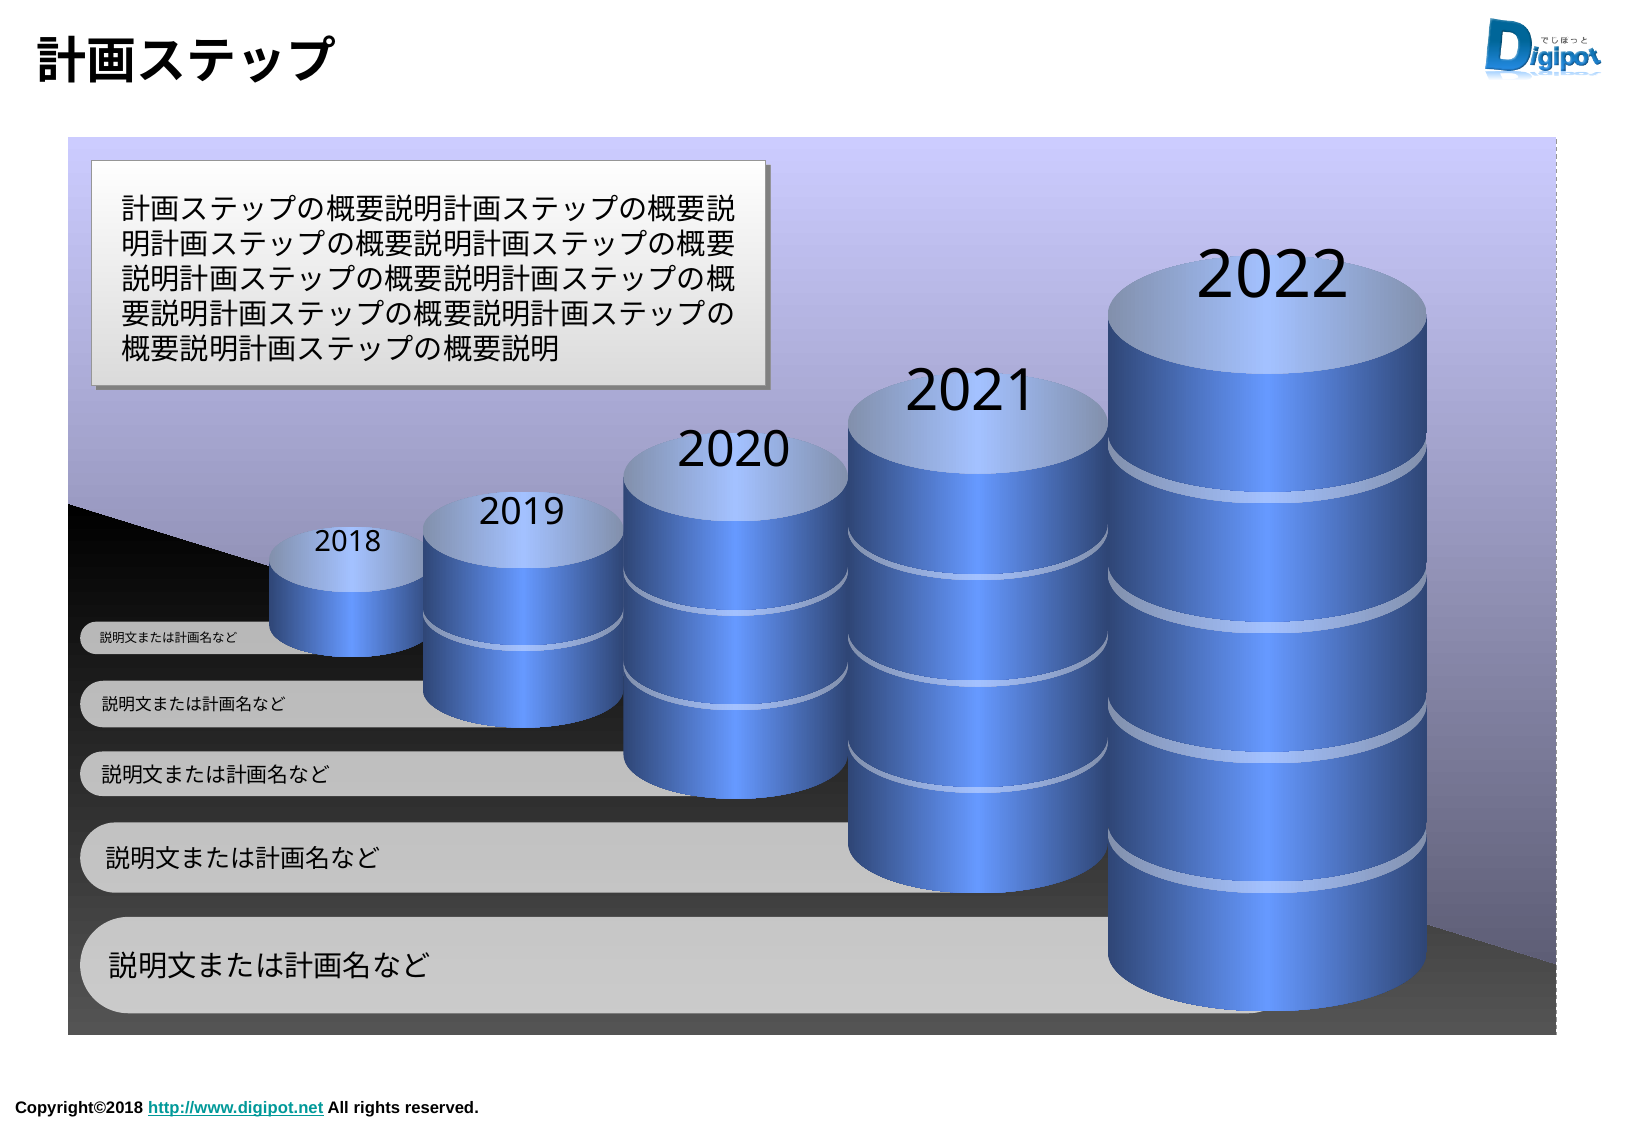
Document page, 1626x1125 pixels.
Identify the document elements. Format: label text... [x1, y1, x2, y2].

text_box [1107, 569, 1427, 752]
text_box 説明文または計画名など [80, 916, 1260, 1014]
text_box 2021 [890, 345, 1054, 430]
text_box [422, 499, 623, 646]
text_box [68, 504, 1557, 1035]
text_box 2022 [1182, 223, 1365, 319]
text_box [623, 570, 848, 705]
text_box [847, 529, 1108, 681]
text_box [847, 386, 1108, 574]
title 計画ステップ [21, 19, 881, 98]
text_box [1107, 829, 1427, 1012]
text_box [1107, 439, 1427, 622]
text_box [268, 534, 422, 657]
text_box [623, 665, 848, 799]
text_box 2019 [464, 479, 580, 540]
text_box [1107, 264, 1427, 492]
text_box [847, 636, 1108, 787]
picture [1485, 18, 1602, 82]
text_box 2020 [662, 408, 807, 484]
text_box [422, 611, 623, 728]
text_box [623, 443, 848, 610]
text_box 説明文または計画名など [80, 680, 506, 728]
text_box [68, 137, 1557, 965]
text_box 説明文または計画名など [80, 751, 697, 797]
text_box [847, 742, 1108, 894]
text_box [1107, 699, 1427, 882]
text_box 2018 [299, 515, 397, 565]
text_box 説明文または計画名など [80, 621, 317, 655]
text_box 説明文または計画名など [80, 822, 950, 893]
text_box 計画ステップの概要説明計画ステップの概要説明計画ステップの概要説明計画ステップの概要説明計画ステップの概要説明計画ステップの概要説明計画ステップの概要説明計画ステップの概要説明計画ステップの概要説明 [91, 160, 766, 386]
